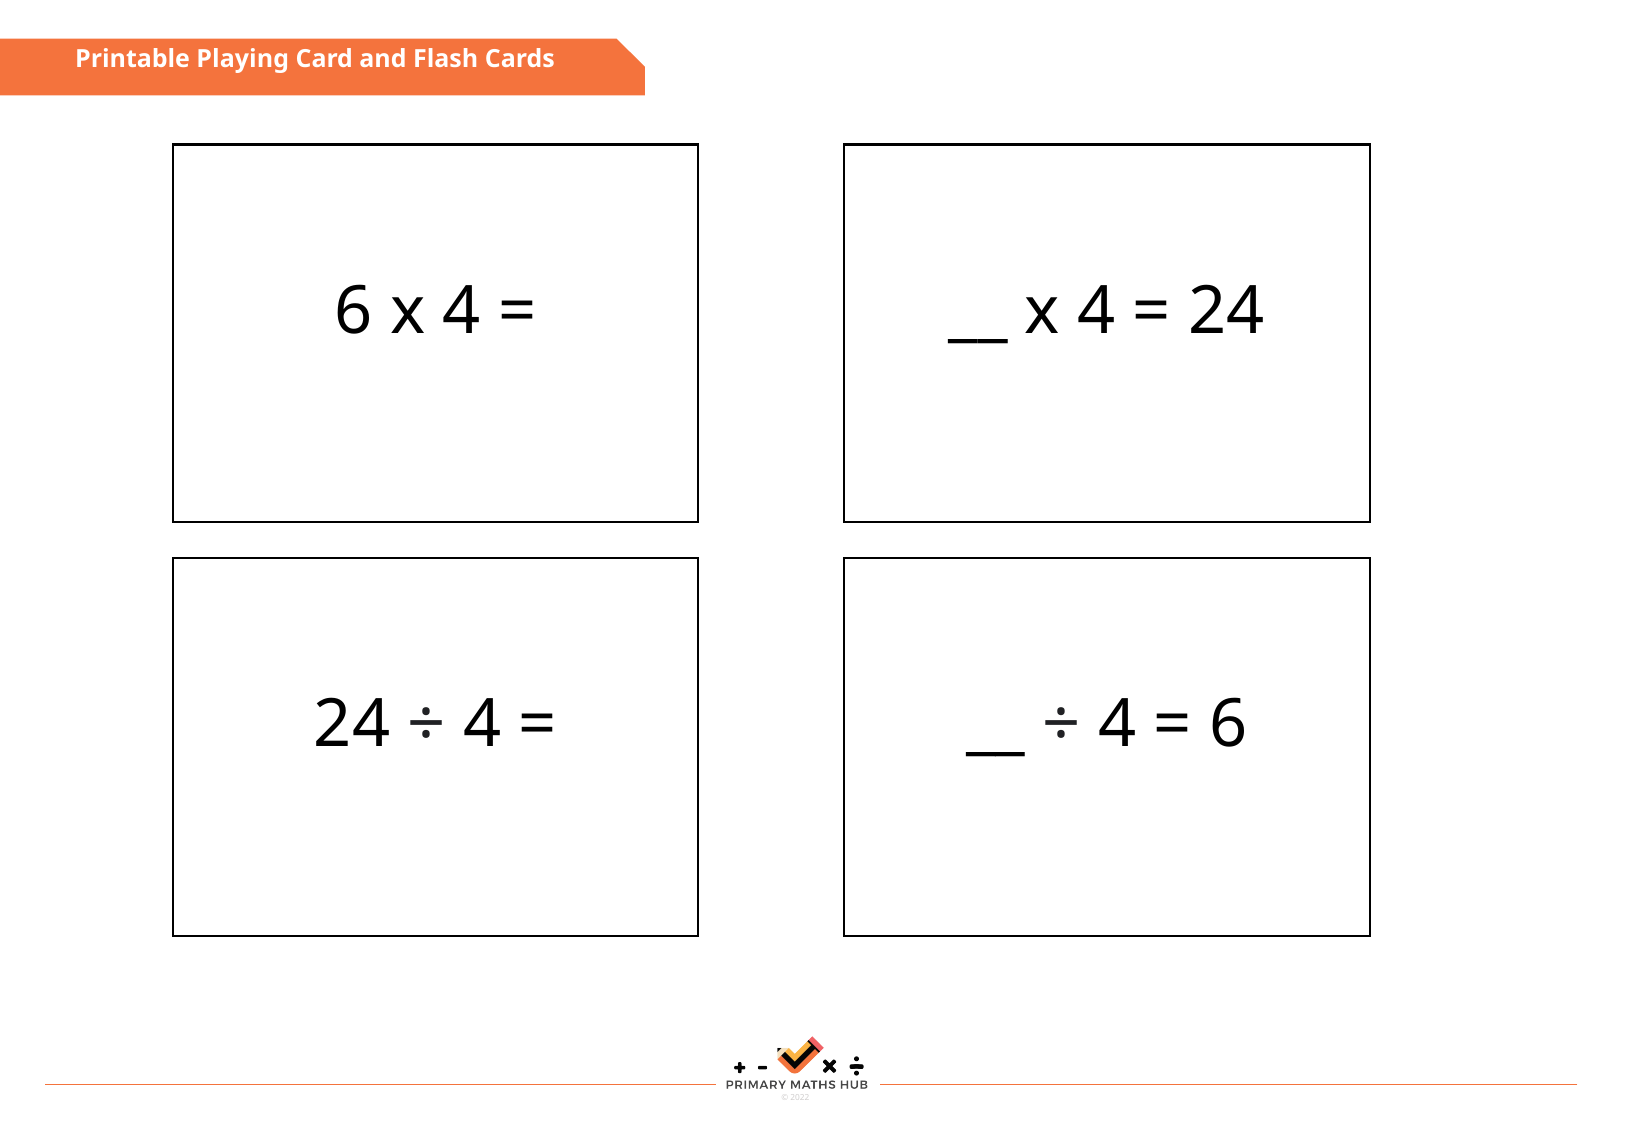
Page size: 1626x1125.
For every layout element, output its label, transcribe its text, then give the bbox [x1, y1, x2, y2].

picture [722, 1034, 872, 1094]
text_box Printable Playing Card and Flash Cards [0, 37, 646, 97]
text_box [172, 557, 699, 672]
text_box __ x 4 = 24 [844, 259, 1370, 355]
text_box © 2022 [720, 1084, 870, 1110]
text_box __ ÷ 4 = 6 [844, 672, 1370, 768]
text_box [843, 143, 1371, 523]
text_box [843, 557, 1371, 937]
text_box 6 x 4 = [172, 259, 699, 355]
text_box [172, 143, 699, 259]
text_box 24 ÷ 4 = [172, 672, 699, 768]
text_box [172, 768, 699, 937]
text_box [172, 355, 699, 523]
